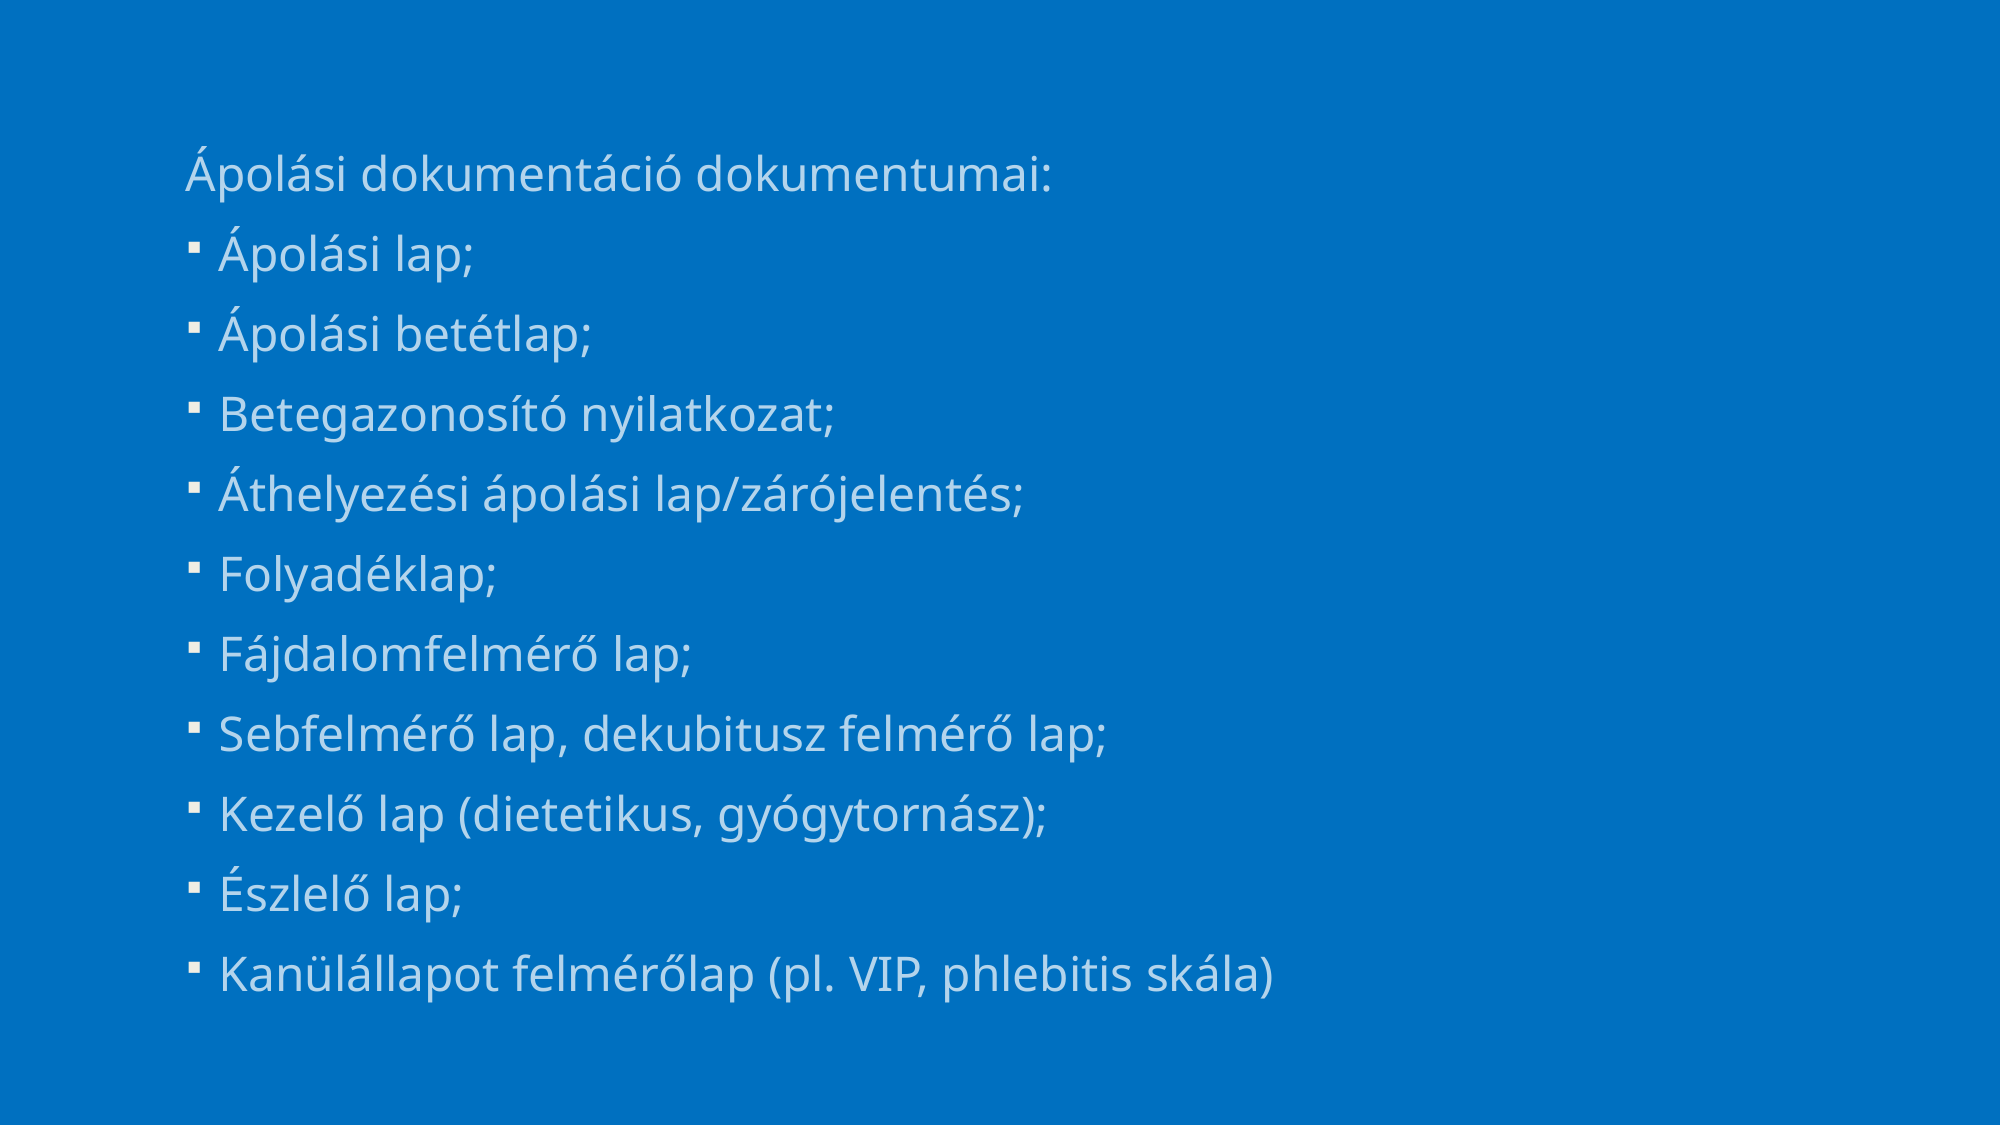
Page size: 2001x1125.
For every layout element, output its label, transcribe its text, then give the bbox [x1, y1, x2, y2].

list Ápolási dokumentáció dokumentumai: Ápolási lap; Ápolási betétlap; Betegazonosító nyilatkozat; Áthelyezési ápolási lap/zárójelentés; Folyadéklap; Fájdalomfelmérő lap; Sebfelmérő lap, dekubitusz felmérő lap; Kezelő lap (dietetikus, gyógytornász); Észlelő lap; Kanülállapot felmérőlap (pl. VIP, phlebitis skála) [137, 131, 1863, 1014]
